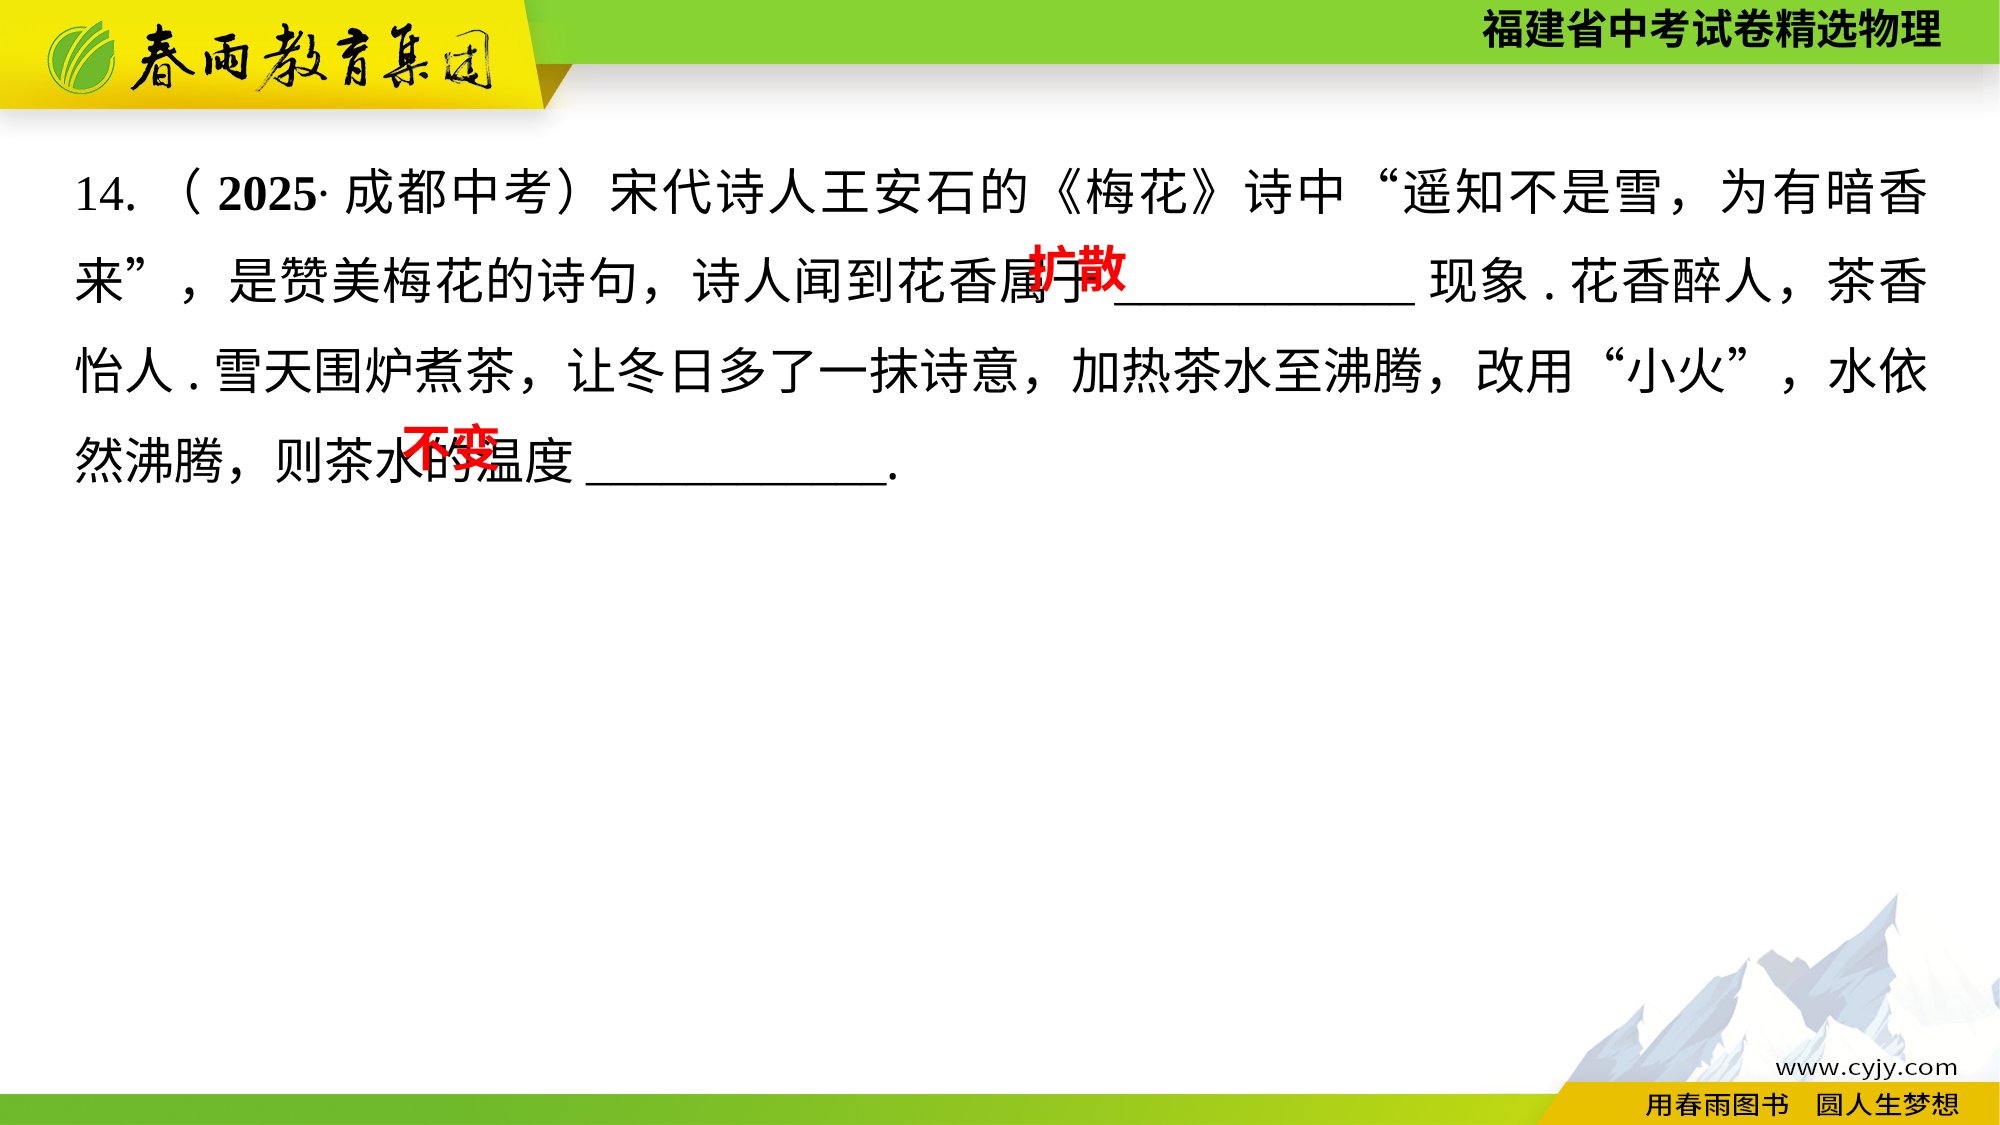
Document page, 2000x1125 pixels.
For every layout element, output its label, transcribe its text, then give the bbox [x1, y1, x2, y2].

list 14.（2025∙成都中考）宋代诗人王安石的《梅花》诗中“遥知不是雪，为有暗香来”，是赞美梅花的诗句，诗人闻到花香属于____________现象.花香醉人，茶香怡人.雪天围炉煮茶，让冬日多了一抹诗意，加热茶水至沸腾，改用“小火”，水依然沸腾，则茶水的温度____________. [59, 122, 1944, 502]
picture [0, 0, 2000, 1125]
text_box 扩散 [1012, 230, 1143, 306]
text_box 不变 [386, 408, 517, 484]
